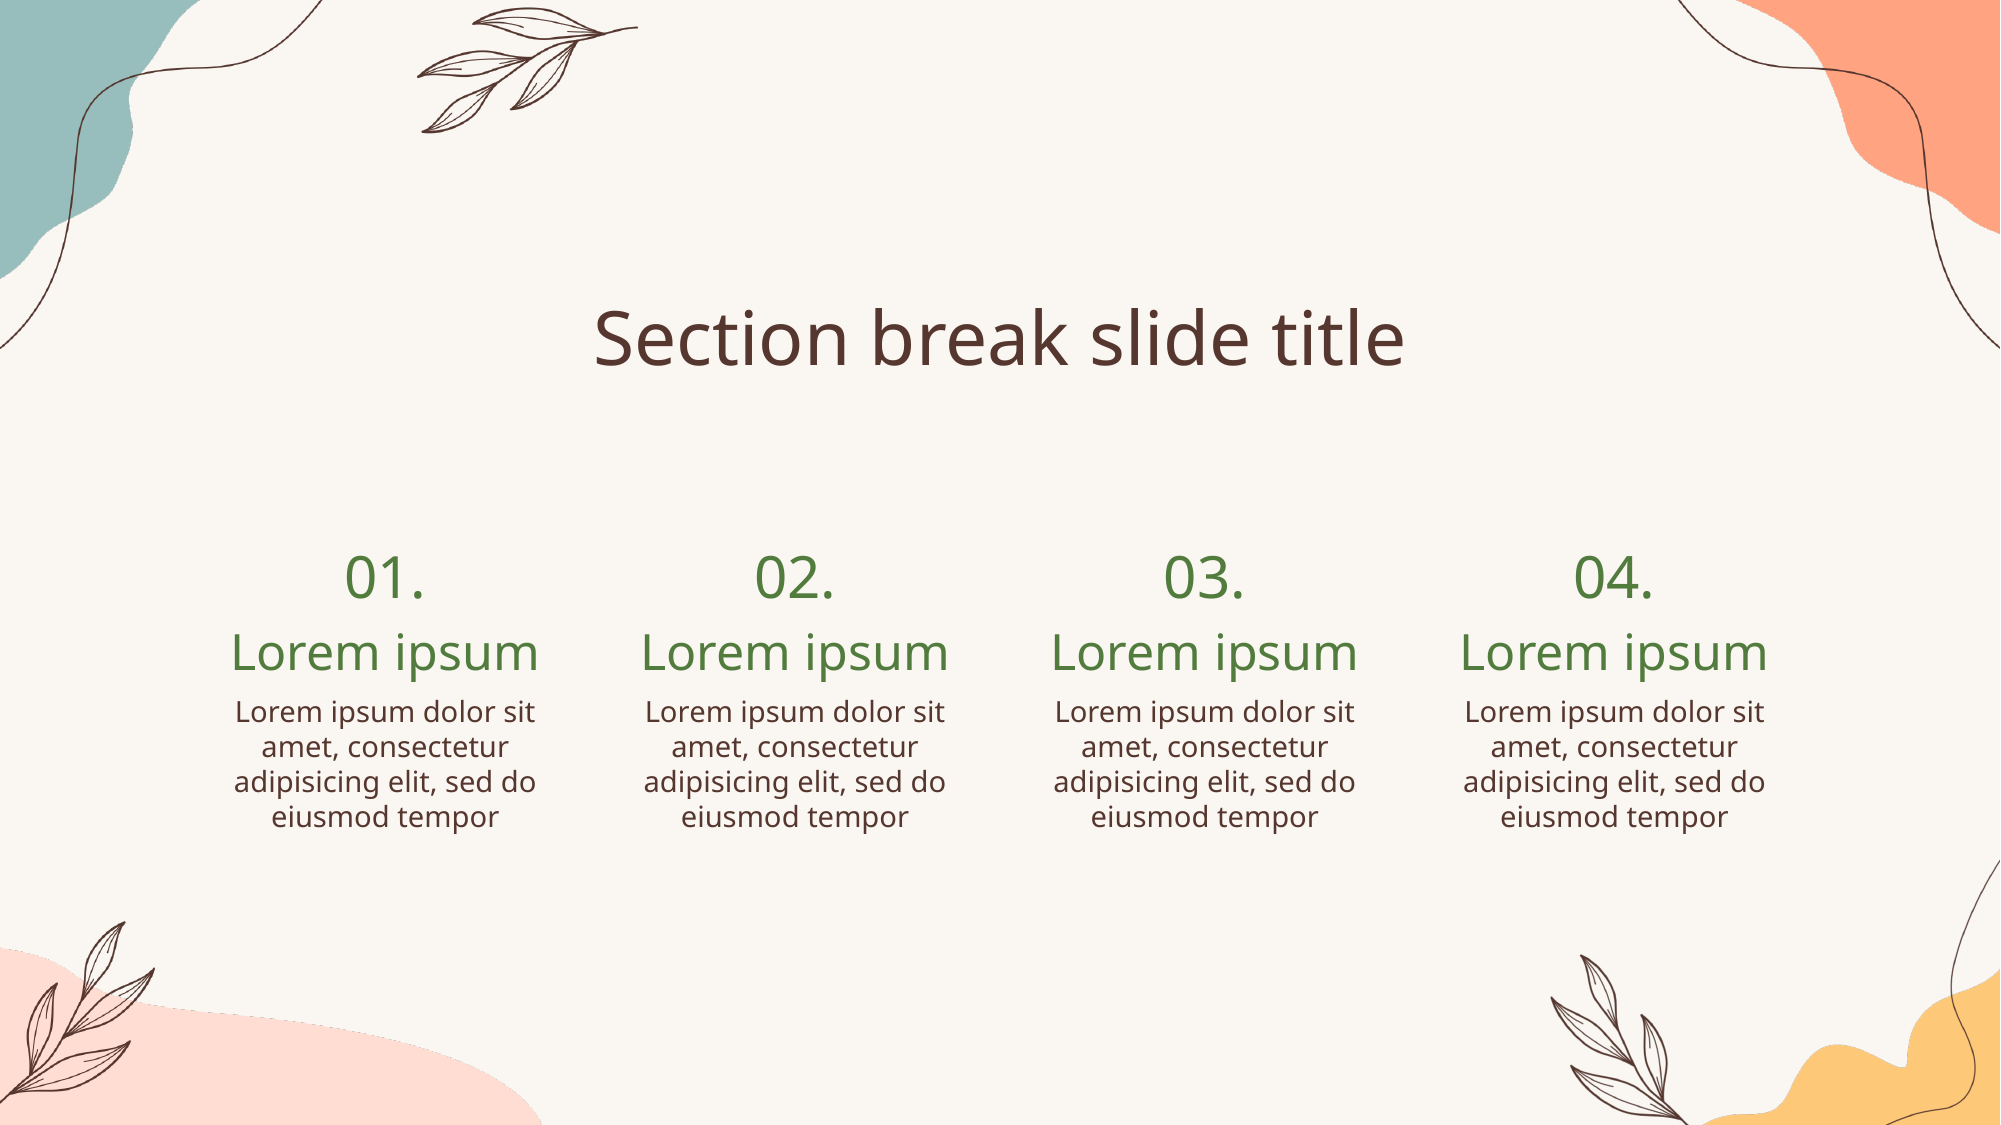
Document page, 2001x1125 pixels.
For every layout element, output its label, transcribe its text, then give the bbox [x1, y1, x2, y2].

text_box Lorem ipsum dolor sit amet, consectetur adipisicing elit, sed do eiusmod tempor [201, 689, 570, 841]
text_box Lorem ipsum [201, 618, 570, 689]
text_box 03. [1020, 533, 1389, 618]
text_box Lorem ipsum dolor sit amet, consectetur adipisicing elit, sed do eiusmod tempor [1020, 689, 1389, 841]
picture [0, 921, 542, 1125]
picture [1677, 0, 2000, 349]
text_box 01. [201, 533, 570, 618]
text_box Lorem ipsum [611, 618, 980, 689]
text_box Lorem ipsum dolor sit amet, consectetur adipisicing elit, sed do eiusmod tempor [611, 689, 980, 841]
picture [0, 0, 638, 349]
text_box 02. [611, 533, 980, 618]
picture [1551, 860, 1999, 1125]
text_box Lorem ipsum [1430, 618, 1799, 689]
text_box Lorem ipsum [1020, 618, 1389, 689]
text_box Section break slide title [279, 283, 1721, 388]
text_box 04. [1430, 533, 1799, 618]
text_box Lorem ipsum dolor sit amet, consectetur adipisicing elit, sed do eiusmod tempor [1430, 689, 1799, 841]
